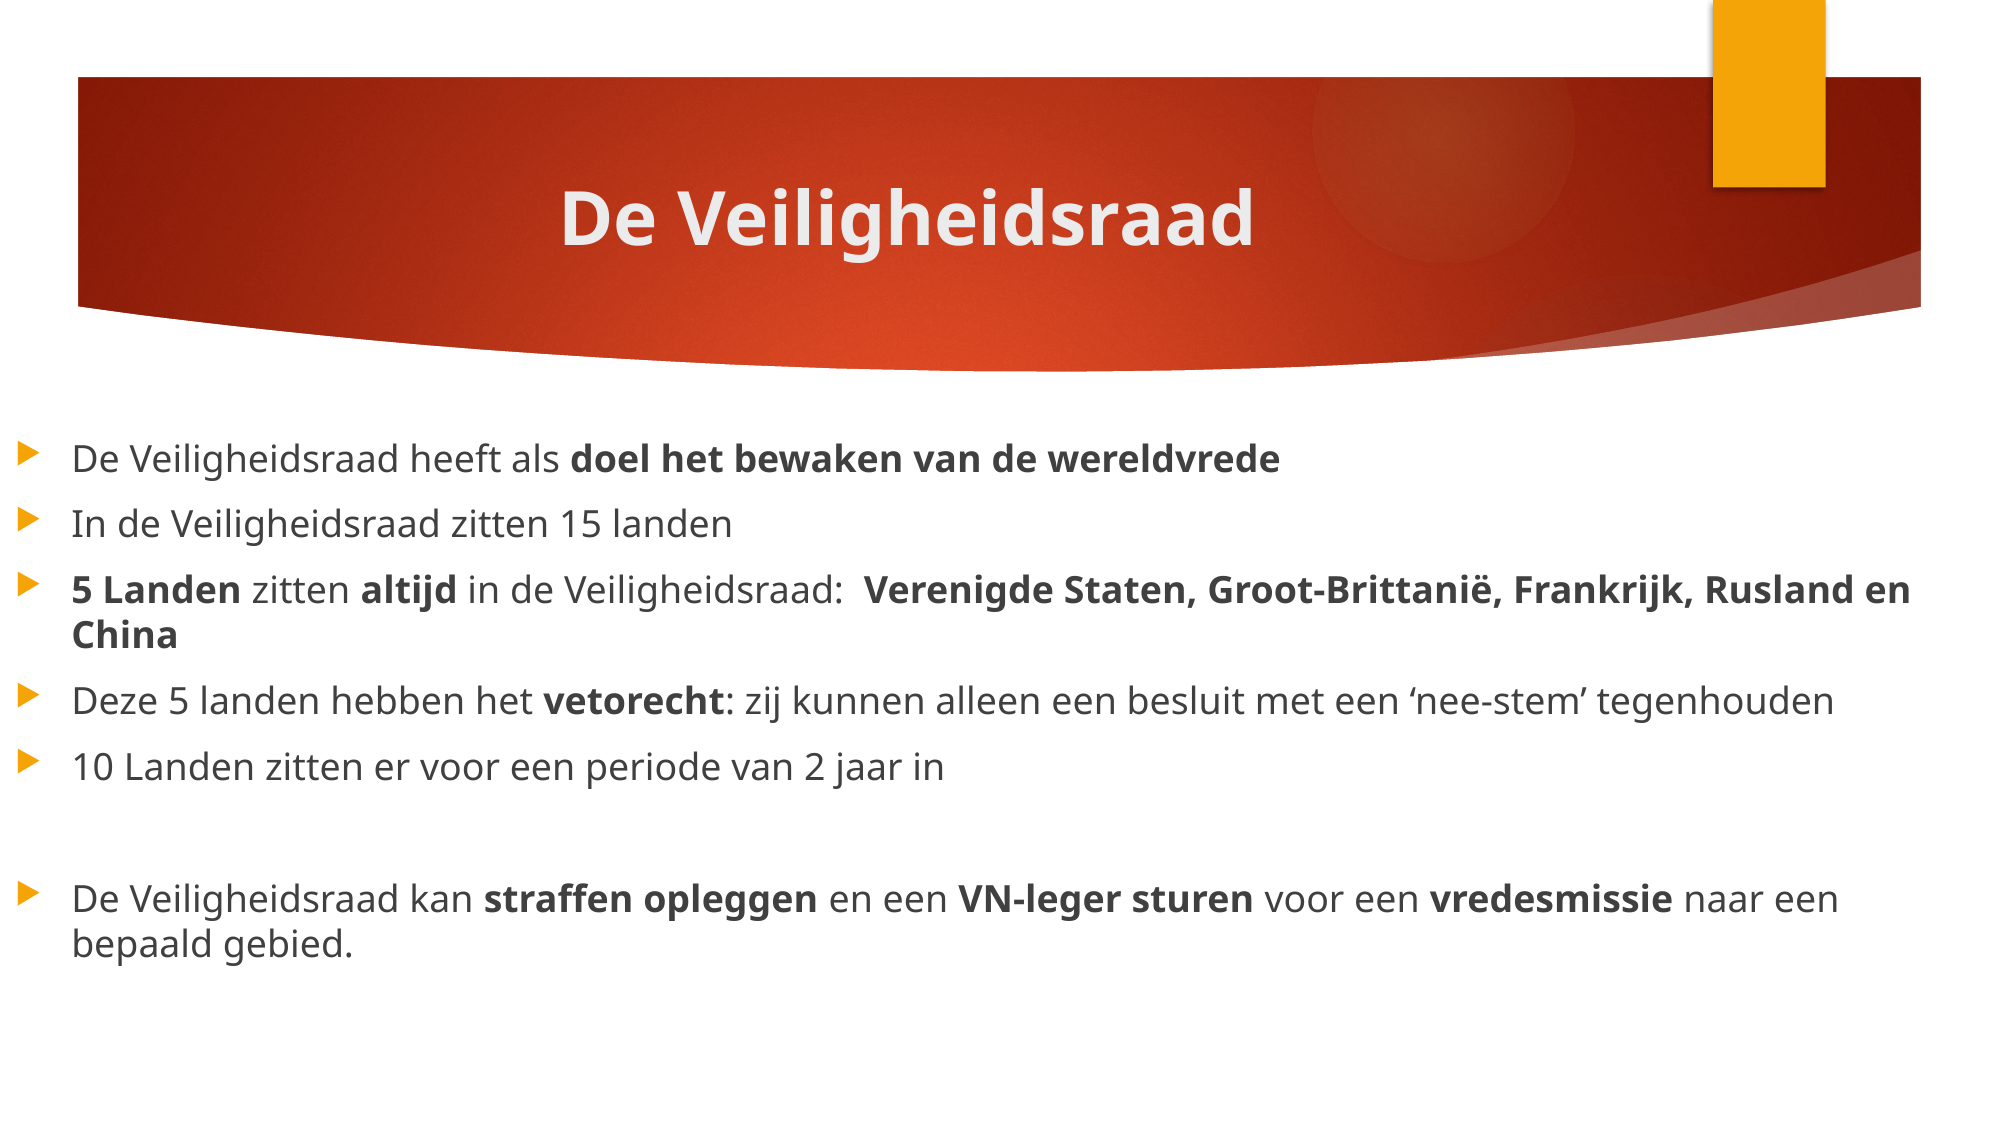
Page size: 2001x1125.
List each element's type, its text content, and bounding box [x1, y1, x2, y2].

list De Veiligheidsraad heeft als doel het bewaken van de wereldvrede In de Veiligheidsraad zitten 15 landen 5 Landen zitten altijd in de Veiligheidsraad: Verenigde Staten, Groot-Brittanië, Frankrijk, Rusland en China Deze 5 landen hebben het vetorecht: zij kunnen alleen een besluit met een ‘nee-stem’ tegenhouden 10 Landen zitten er voor een periode van 2 jaar in De Veiligheidsraad kan straffen opleggen en een VN-leger sturen voor een vredesmissie naar een bepaald gebied. [0, 427, 2000, 1125]
title De Veiligheidsraad [189, 155, 1627, 275]
